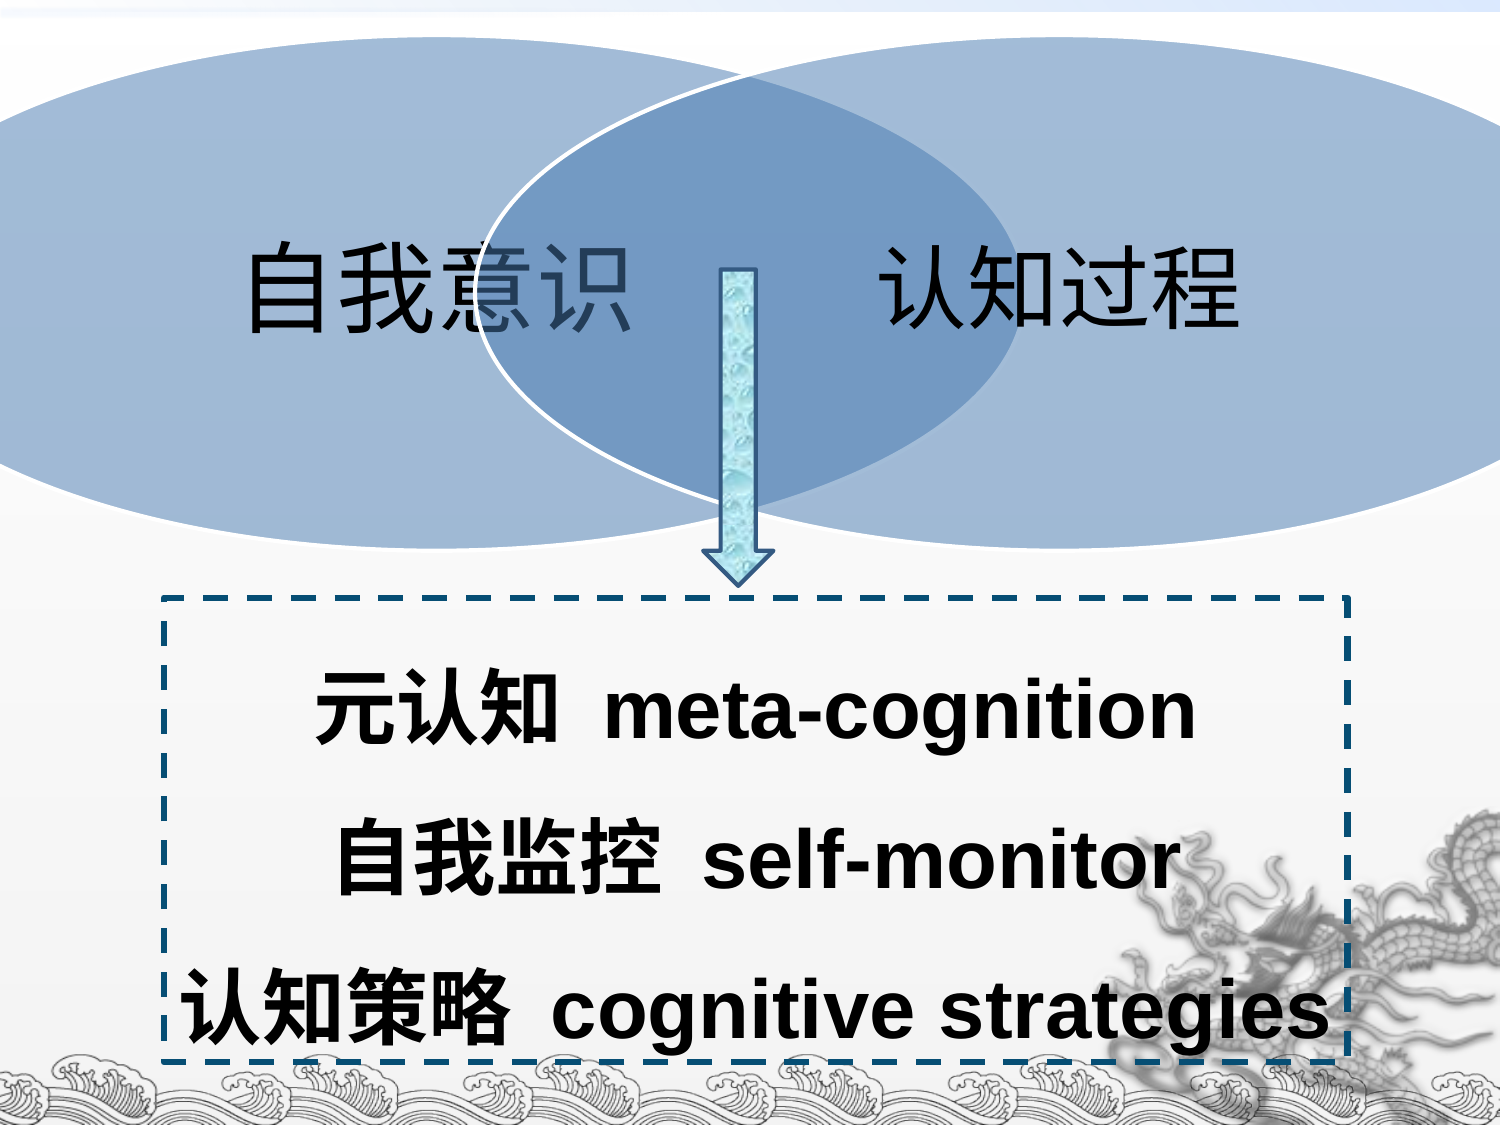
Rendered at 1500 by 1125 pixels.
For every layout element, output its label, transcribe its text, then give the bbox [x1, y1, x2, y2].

text_box [701, 552, 775, 588]
text_box 元认知 meta-cognition 自我监控 self-monitor 认知策略 cognitive strategies [163, 597, 1348, 1063]
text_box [0, 34, 1500, 552]
list [149, 552, 1500, 906]
